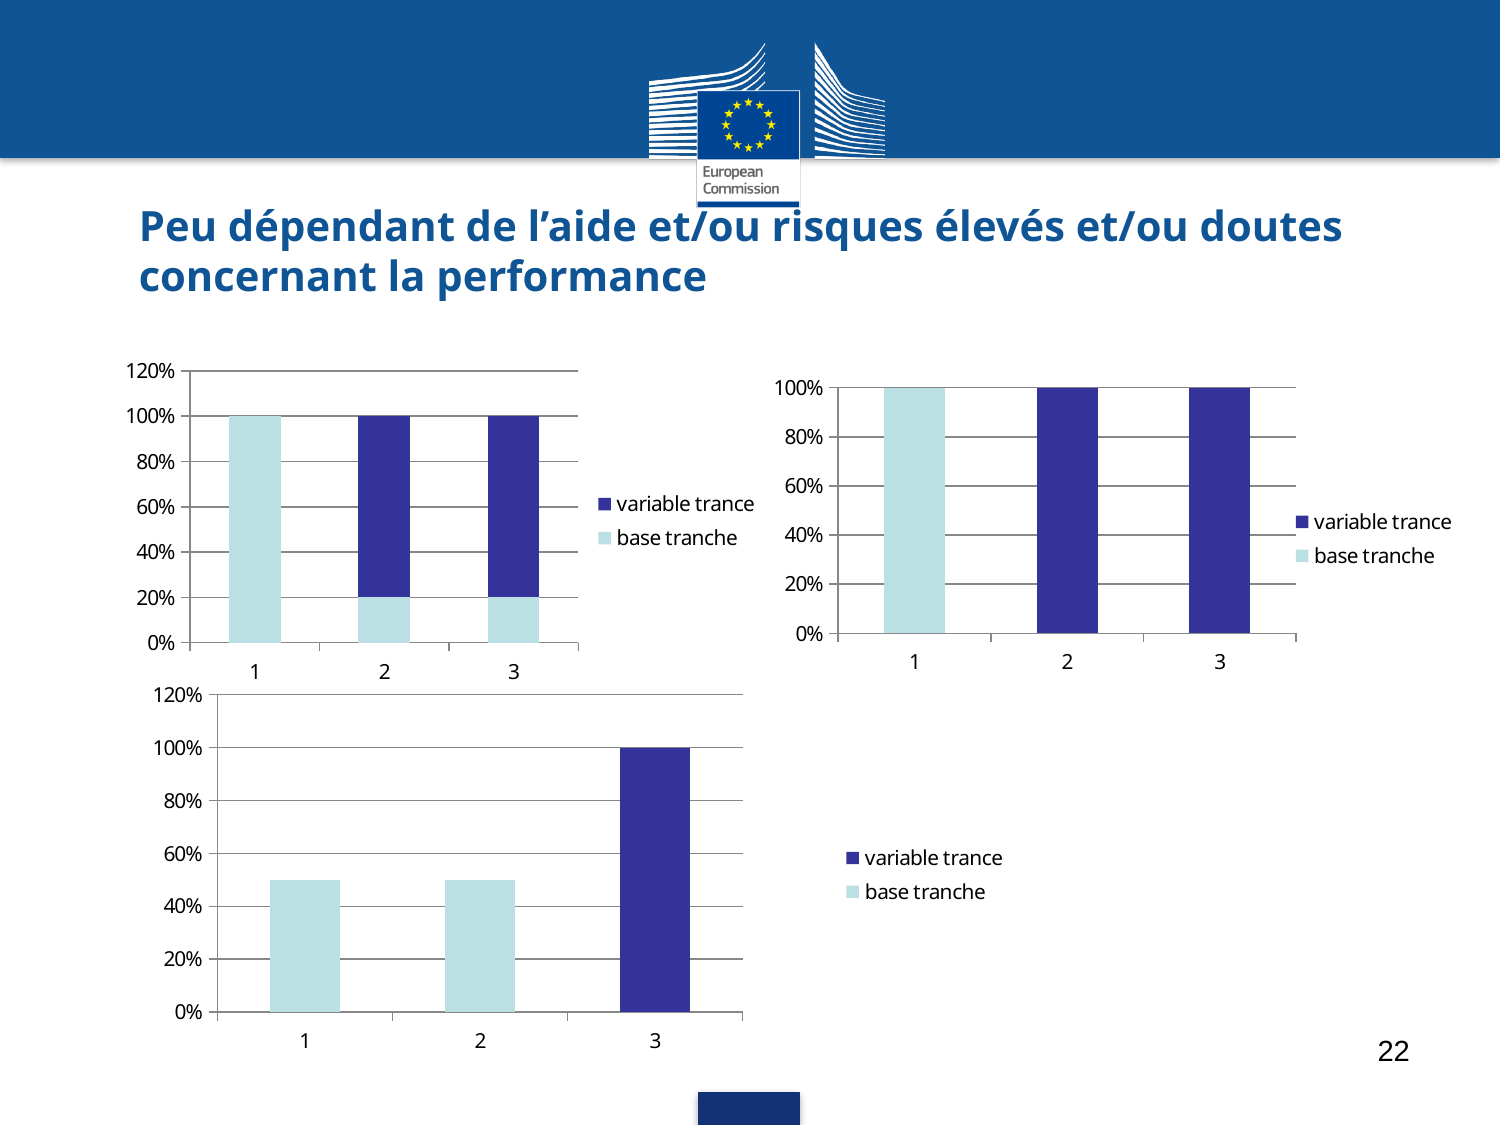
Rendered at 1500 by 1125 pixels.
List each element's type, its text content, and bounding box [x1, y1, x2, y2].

slide_number 22 [1074, 1024, 1425, 1103]
chart [100, 349, 1471, 1067]
title Peu dépendant de l’aide et/ou risques élevés et/ou doutes concernant la performance [64, 172, 1416, 327]
picture [649, 42, 885, 172]
